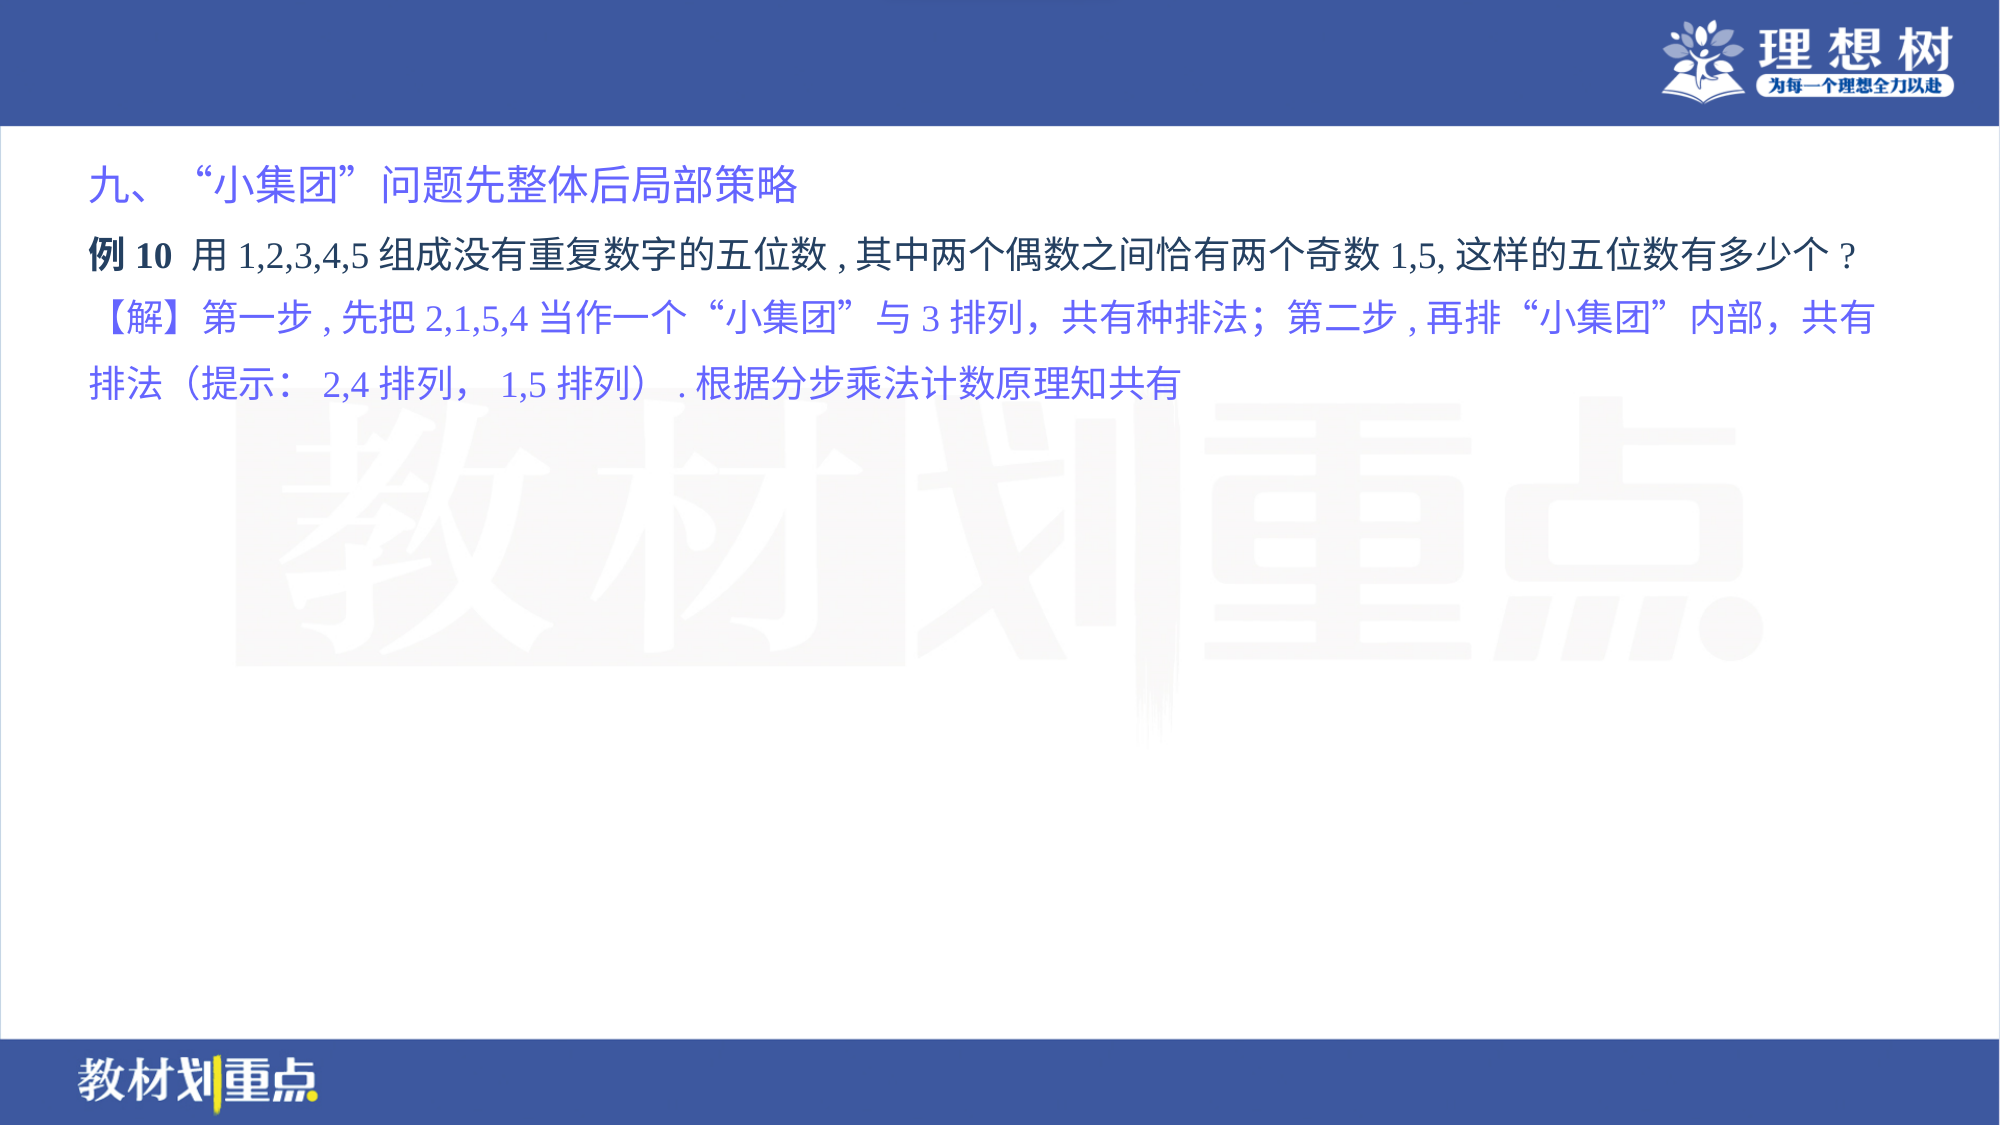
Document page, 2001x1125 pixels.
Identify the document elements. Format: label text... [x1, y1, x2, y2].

picture [0, 0, 2000, 1125]
text_box 九、“小集团”问题先整体后局部策略 [88, 135, 1911, 209]
text_box 例10 用1,2,3,4,5组成没有重复数字的五位数,其中两个偶数之间恰有两个奇数1,5,这样的五位数有多少个? [88, 209, 1911, 269]
